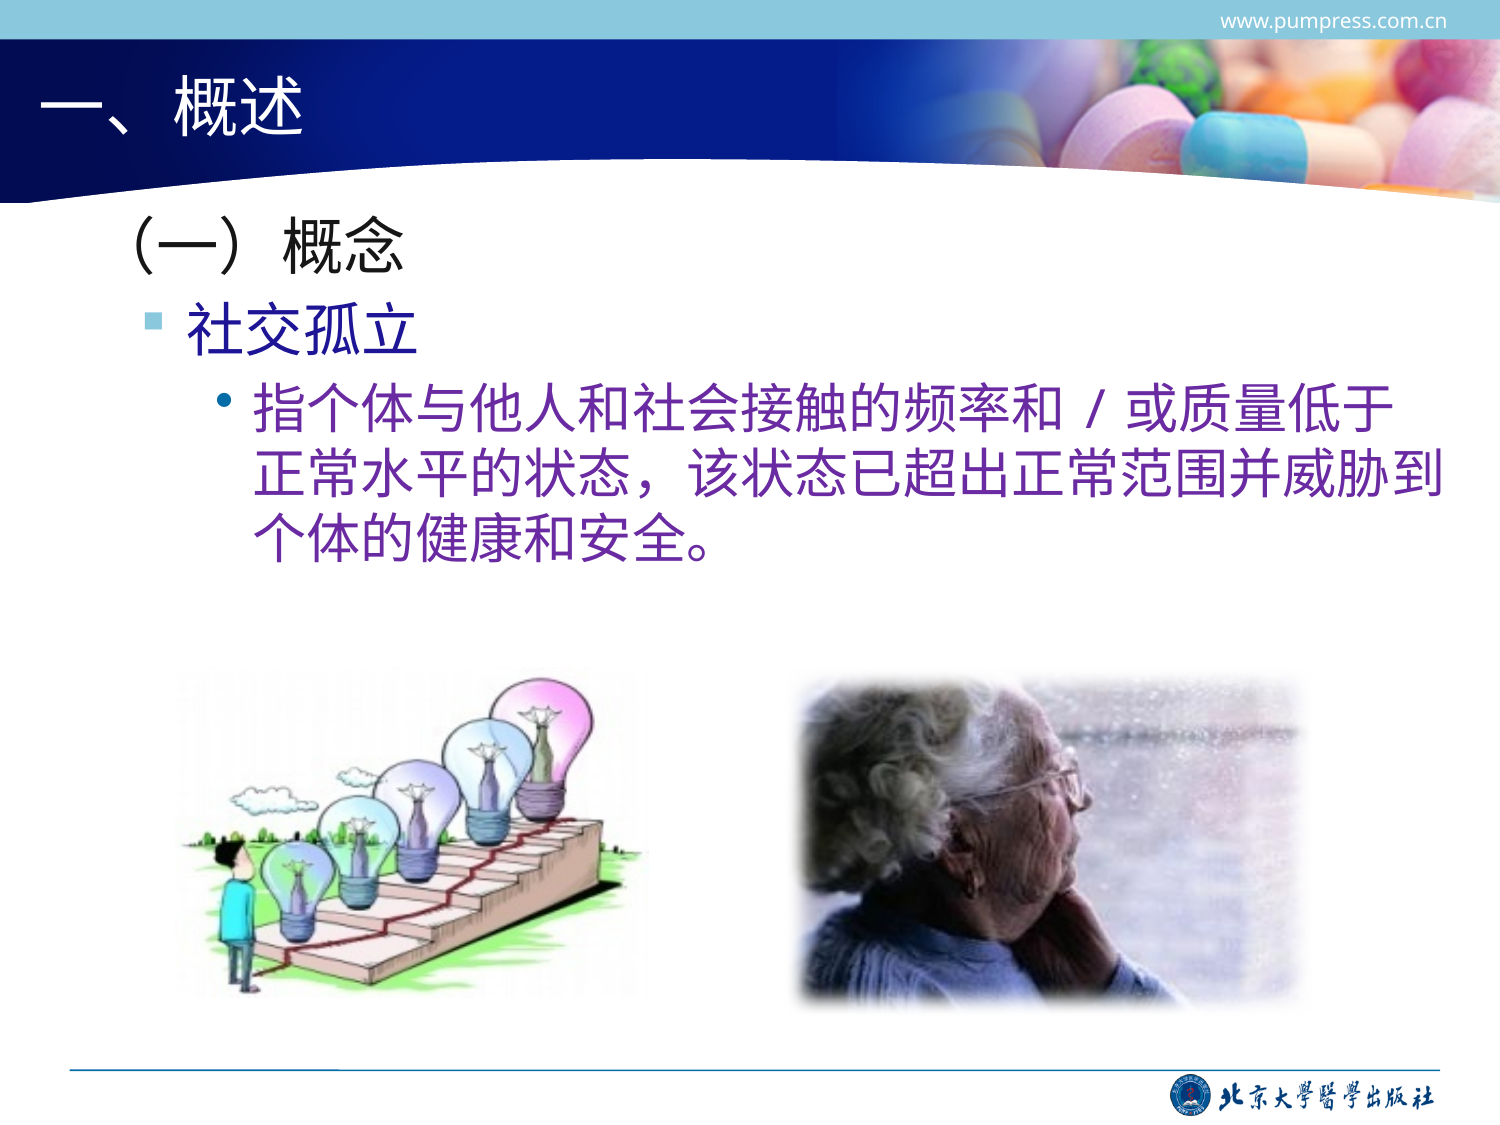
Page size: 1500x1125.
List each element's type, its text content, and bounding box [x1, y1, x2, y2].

picture [175, 667, 649, 998]
picture [1170, 1074, 1436, 1118]
picture [784, 667, 1313, 1017]
title 一、概述 [23, 58, 1349, 152]
picture [0, 40, 1500, 203]
list （一）概念 社交孤立 指个体与他人和社会接触的频率和/或质量低于正常水平的状态，该状态已超出正常范围并威胁到个体的健康和安全。 [49, 198, 1463, 1026]
slide_number www.pumpress.com.cn [1024, 0, 1463, 38]
